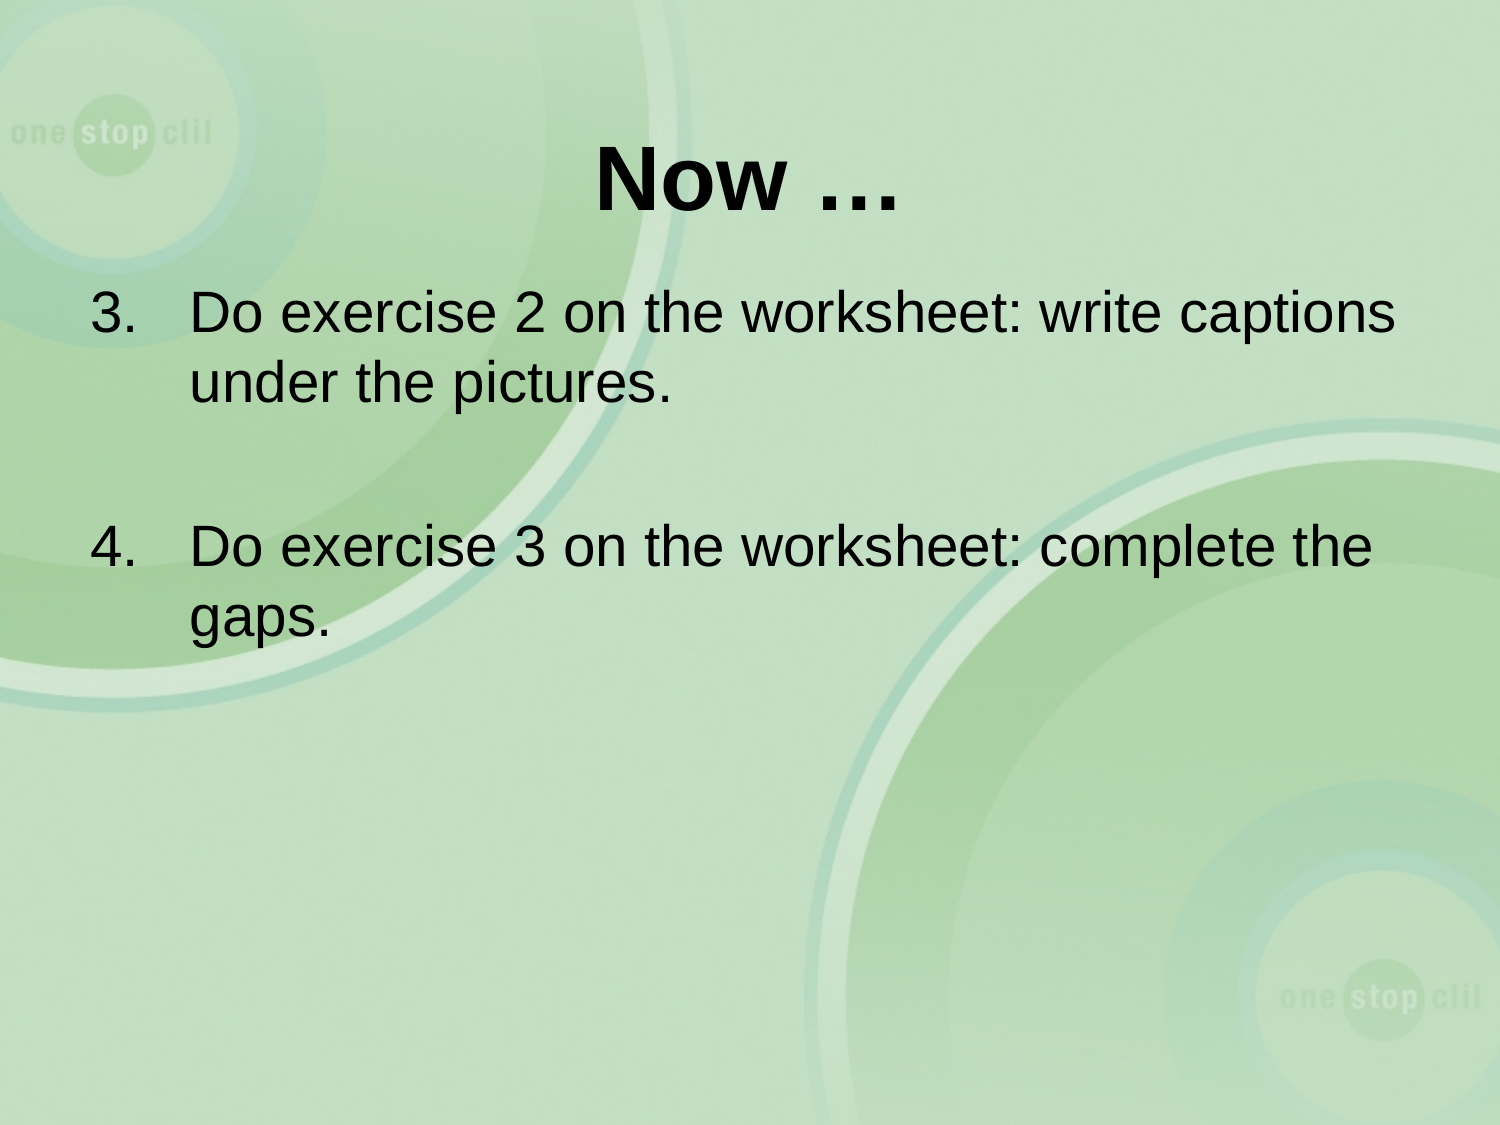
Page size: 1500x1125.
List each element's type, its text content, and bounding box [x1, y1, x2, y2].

picture [0, 0, 1500, 1125]
title Now … [75, 79, 1425, 267]
list Do exercise 2 on the worksheet: write captions under the pictures. 4. Do exercise 3 on the worksheet: complete the gaps. [75, 267, 1425, 1010]
